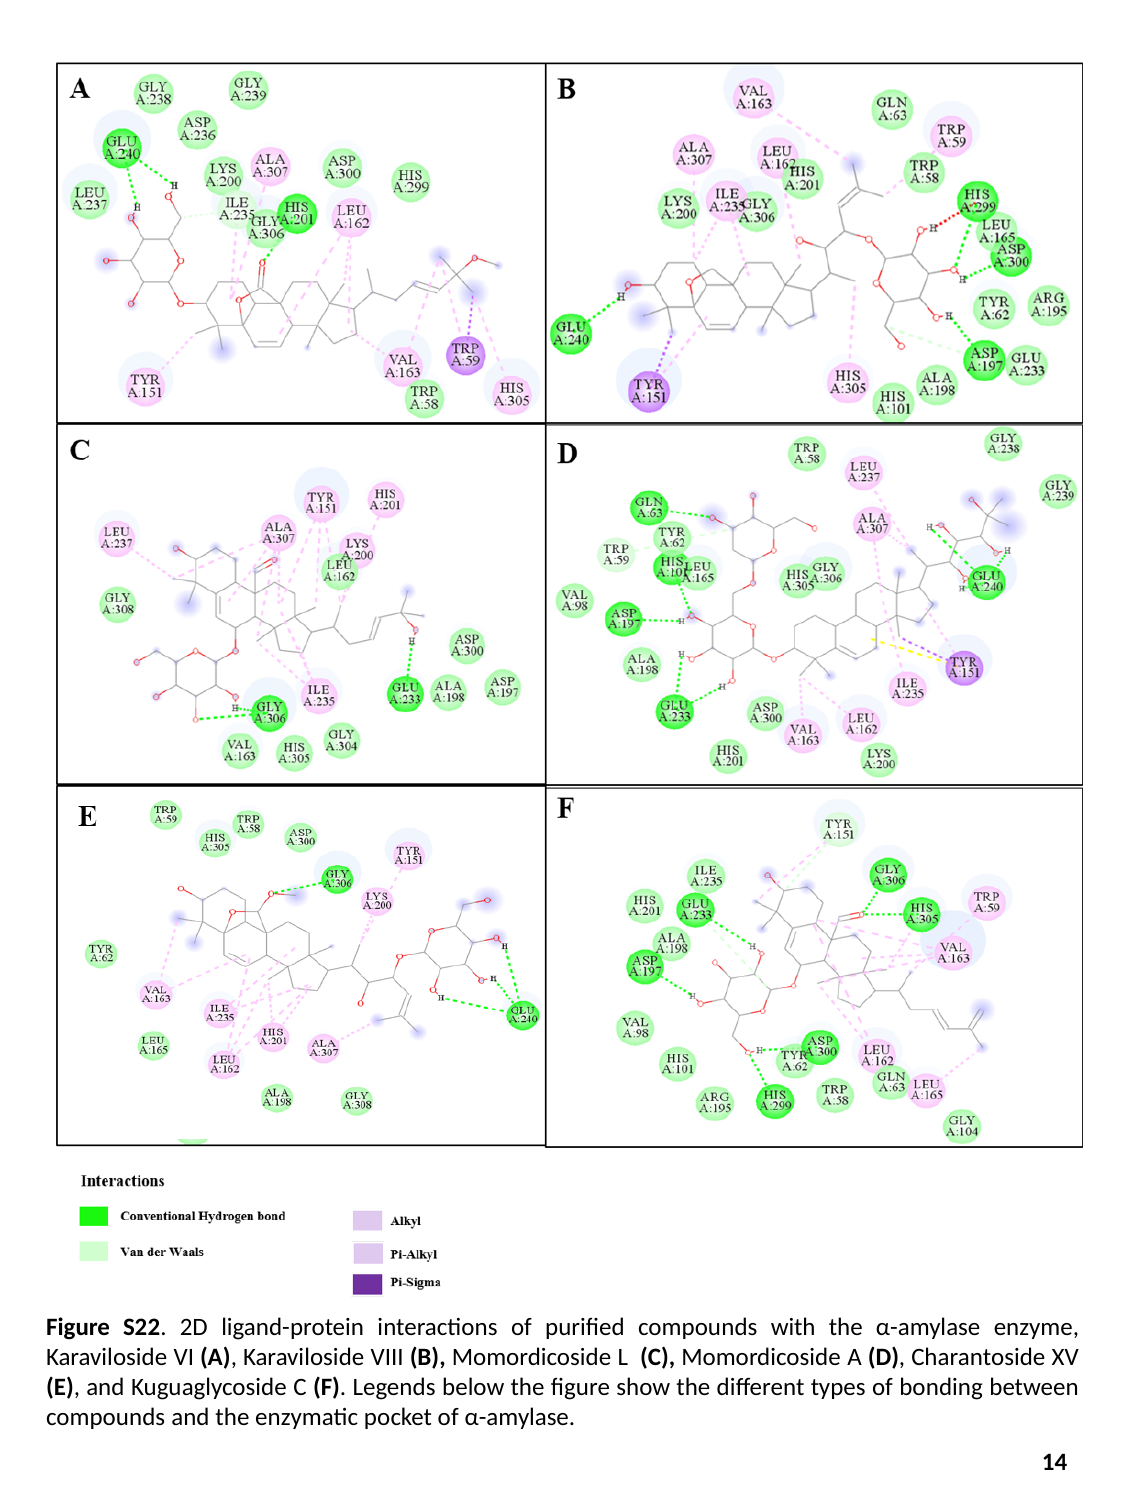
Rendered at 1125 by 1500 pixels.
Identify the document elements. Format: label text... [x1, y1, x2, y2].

text_box Figure S22. 2D ligand-protein interactions of purified compounds with the α-amylase enzyme, Karaviloside VI (A), Karaviloside VIII (B), Momordicoside L (C), Momordicoside A (D), Charantoside XV (E), and Kuguaglycoside C (F). Legends below the figure show the different types of bonding between compounds and the enzymatic pocket of α-amylase. [31, 1303, 1094, 1438]
picture [51, 60, 1083, 1297]
slide_number 14 [829, 1438, 1083, 1500]
